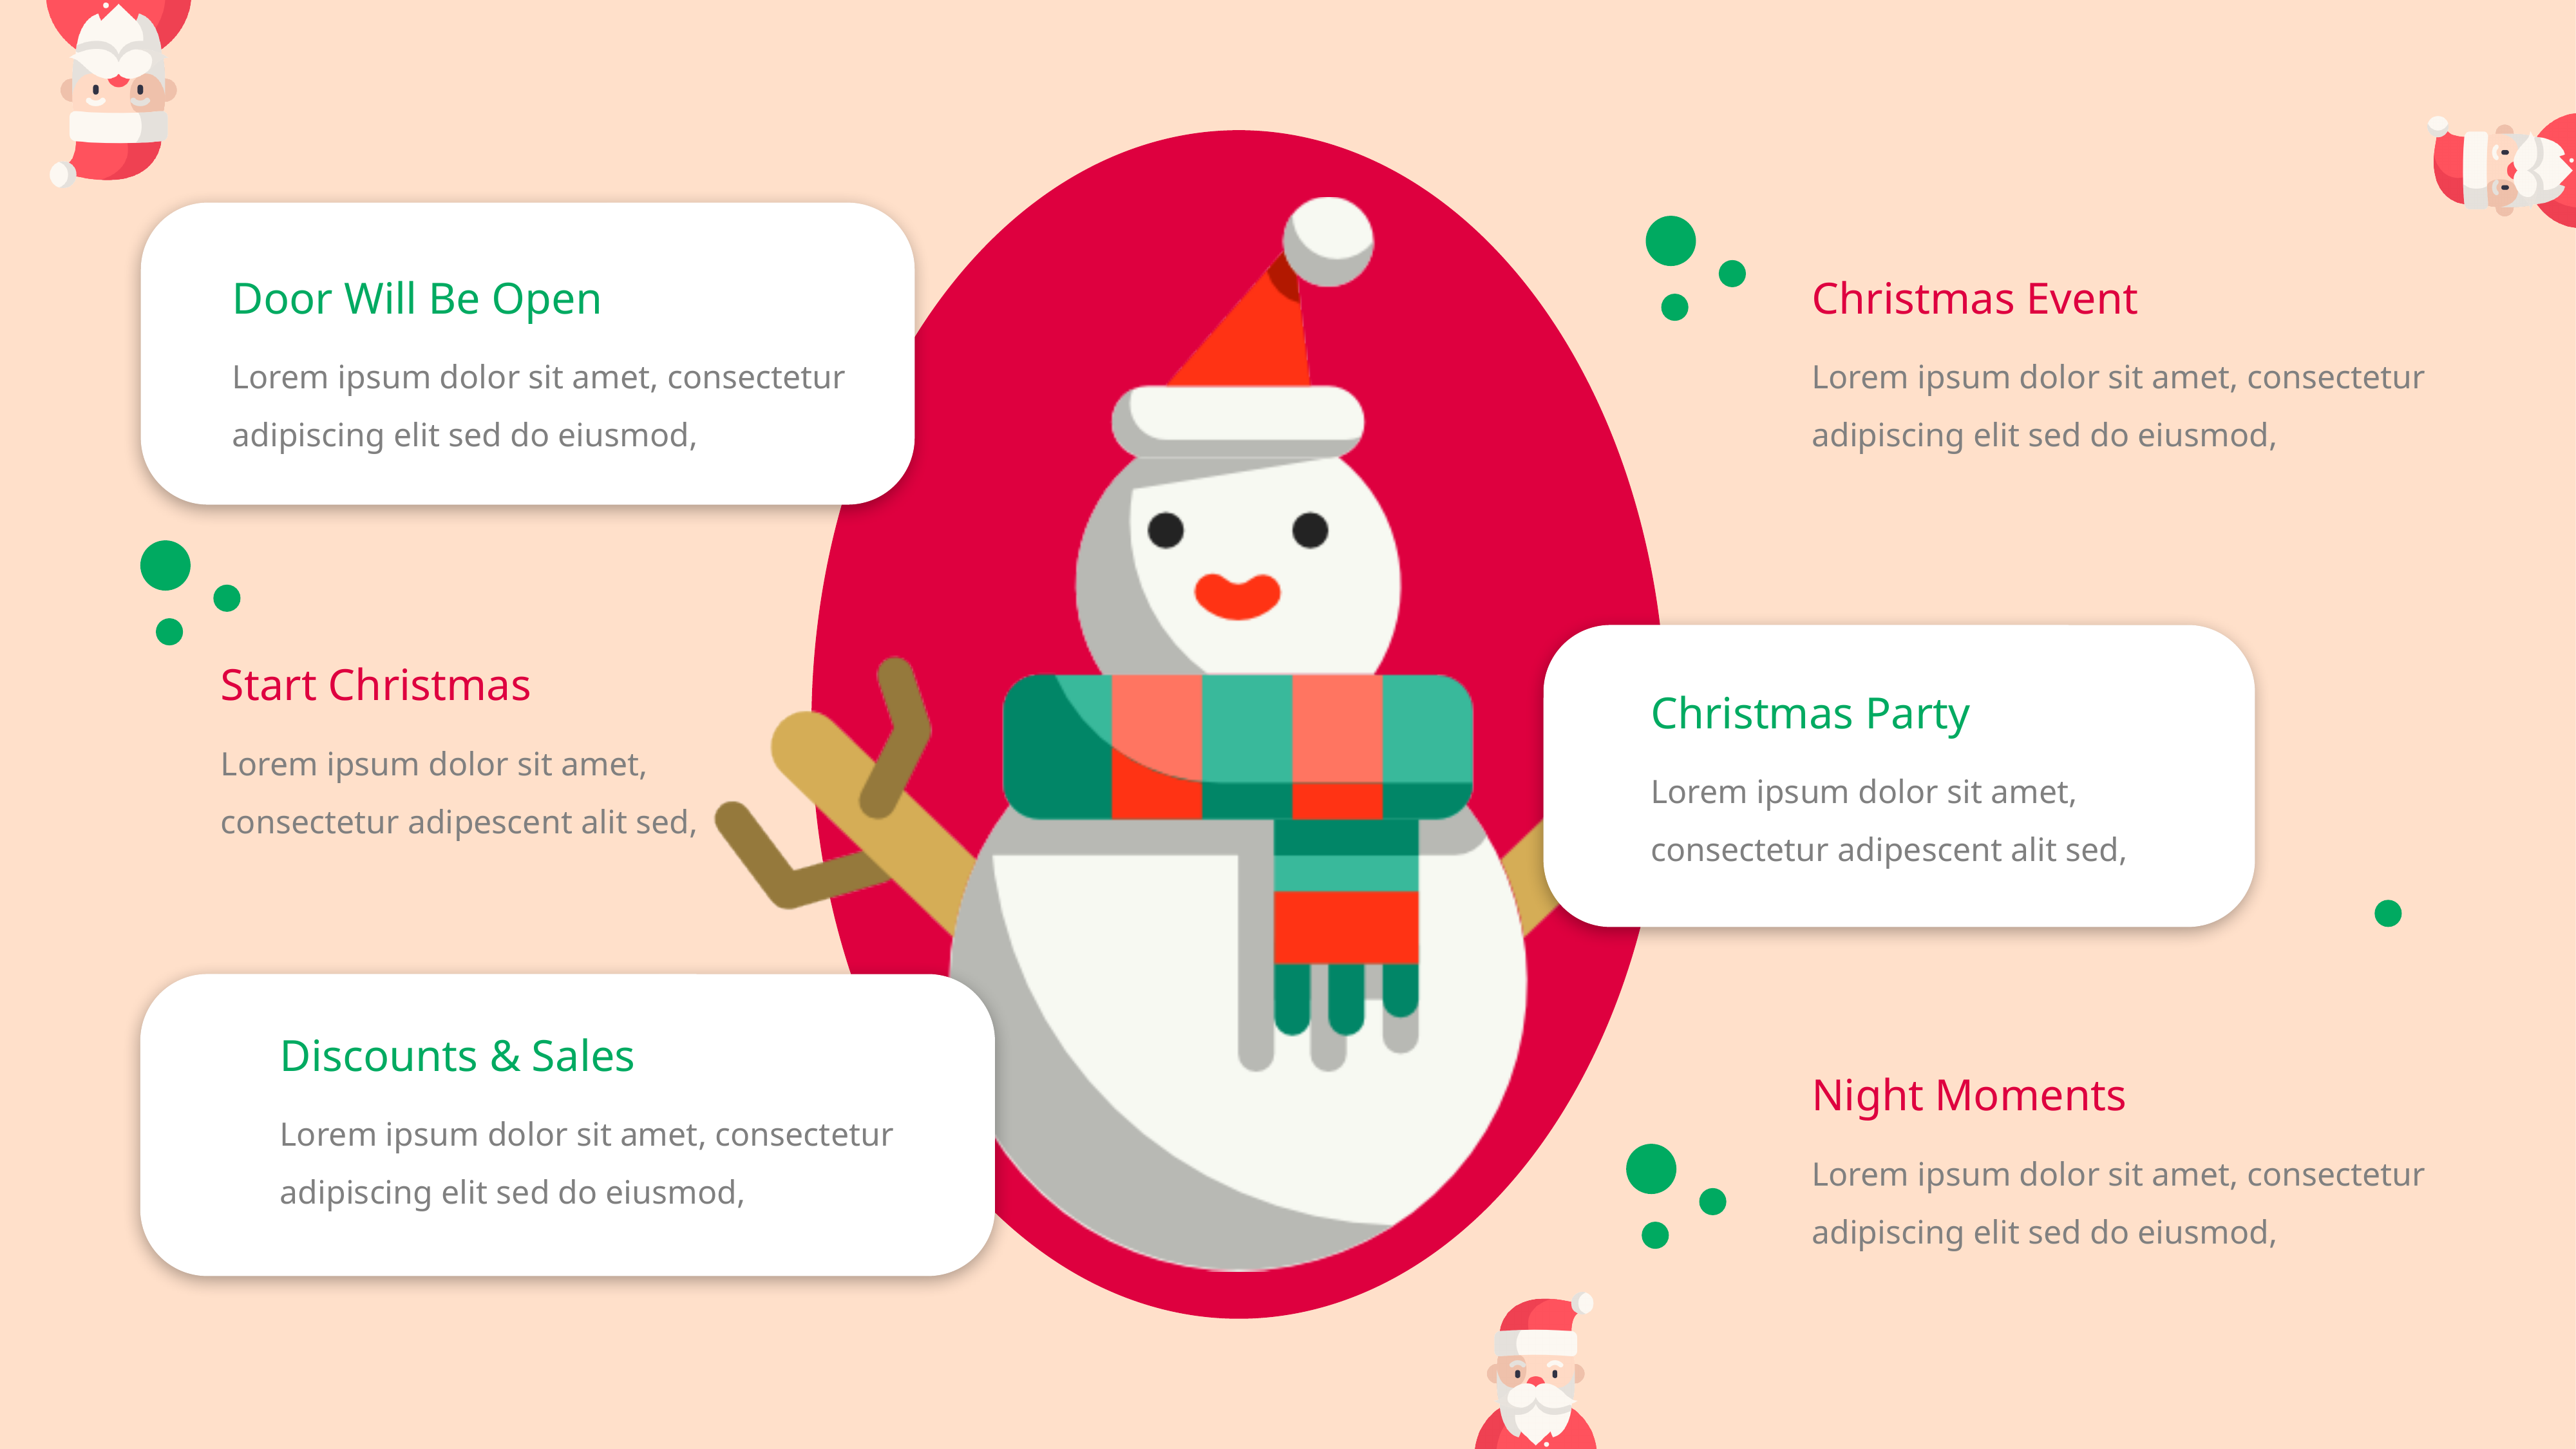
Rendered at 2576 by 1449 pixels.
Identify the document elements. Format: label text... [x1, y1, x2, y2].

text_box [1776, 624, 2256, 928]
picture [1457, 1292, 1615, 1449]
picture [701, 197, 1776, 1272]
picture [24, 0, 213, 188]
text_box Lorem ipsum dolor sit amet, consectetur adipescent alit sed, [211, 719, 701, 845]
text_box [1071, 1272, 1406, 1320]
text_box Lorem ipsum dolor sit amet, consectetur adipiscing elit sed do eiusmod, [1802, 332, 2463, 458]
text_box Christmas Party [1776, 681, 2204, 743]
text_box Lorem ipsum dolor sit amet, consectetur adipiscing elit sed do eiusmod, [270, 1090, 701, 1216]
text_box [213, 583, 242, 613]
text_box Lorem ipsum dolor sit amet, consectetur adipiscing elit sed do eiusmod, [222, 332, 701, 458]
text_box [0, 0, 2576, 1449]
text_box Start Christmas [211, 652, 701, 714]
text_box [140, 202, 701, 506]
text_box Door Will Be Open [222, 266, 701, 327]
picture [2427, 96, 2576, 245]
text_box [139, 540, 191, 592]
text_box [139, 973, 953, 1277]
text_box Lorem ipsum dolor sit amet, consectetur adipescent alit sed, [1776, 747, 2164, 873]
text_box [1040, 129, 1437, 197]
text_box [2374, 899, 2403, 928]
text_box Lorem ipsum dolor sit amet, consectetur adipiscing elit sed do eiusmod, [1802, 1129, 2463, 1255]
text_box Night Moments [1802, 1063, 2365, 1124]
text_box [155, 617, 184, 647]
text_box Discounts & Sales [270, 1023, 701, 1084]
text_box Christmas Event [1802, 266, 2365, 327]
